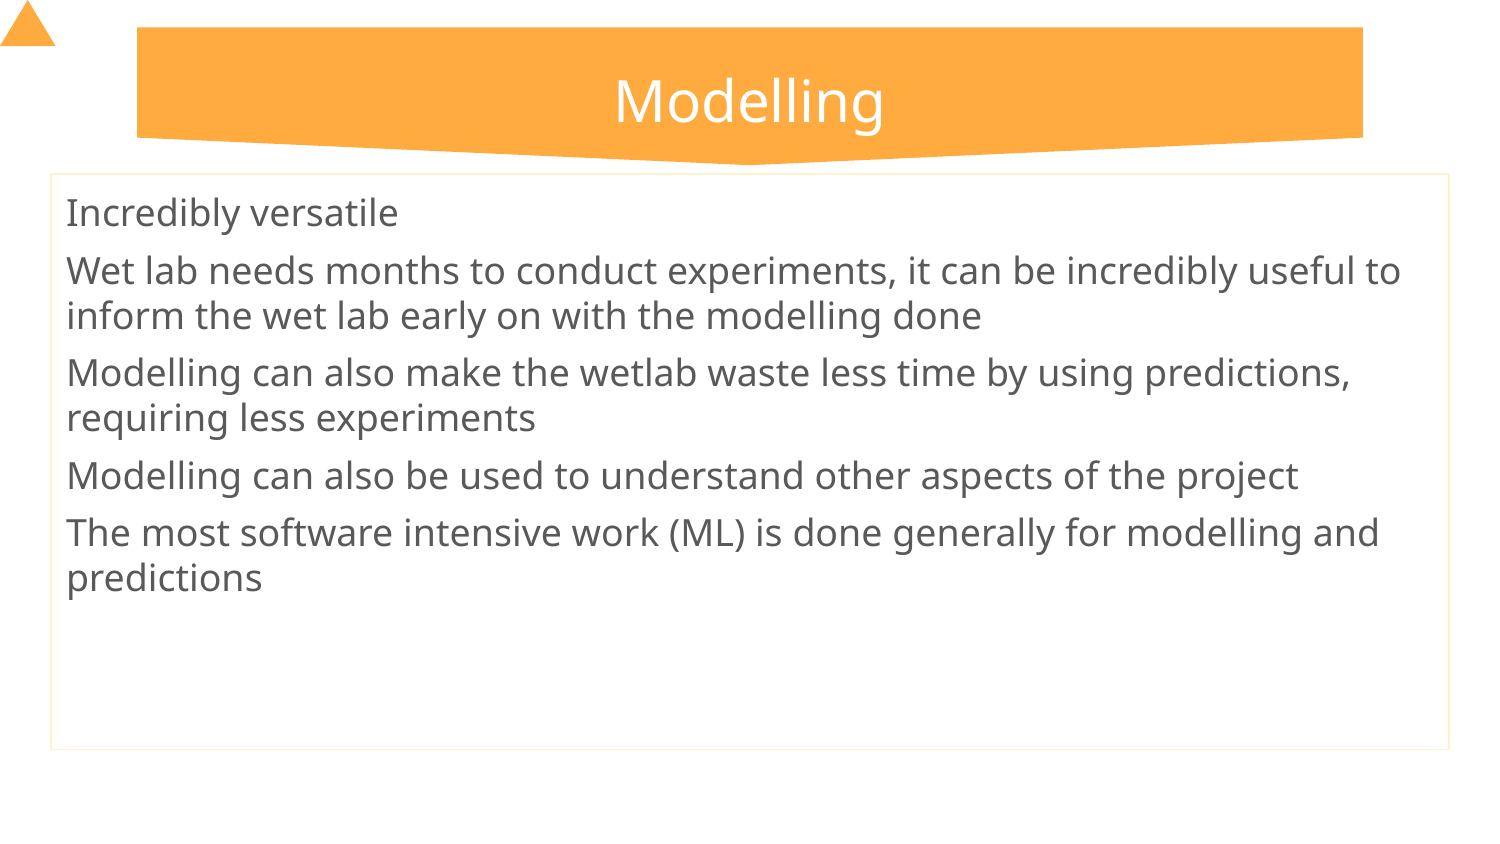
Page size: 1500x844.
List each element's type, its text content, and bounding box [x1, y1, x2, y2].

list Incredibly versatile Wet lab needs months to conduct experiments, it can be incredibly useful to inform the wet lab early on with the modelling done Modelling can also make the wetlab waste less time by using predictions, requiring less experiments Modelling can also be used to understand other aspects of the project The most software intensive work (ML) is done generally for modelling and predictions [51, 174, 1449, 750]
title Modelling [51, 49, 1449, 144]
text_box [279, 144, 1221, 166]
text_box [0, 0, 56, 47]
text_box [137, 27, 1363, 49]
